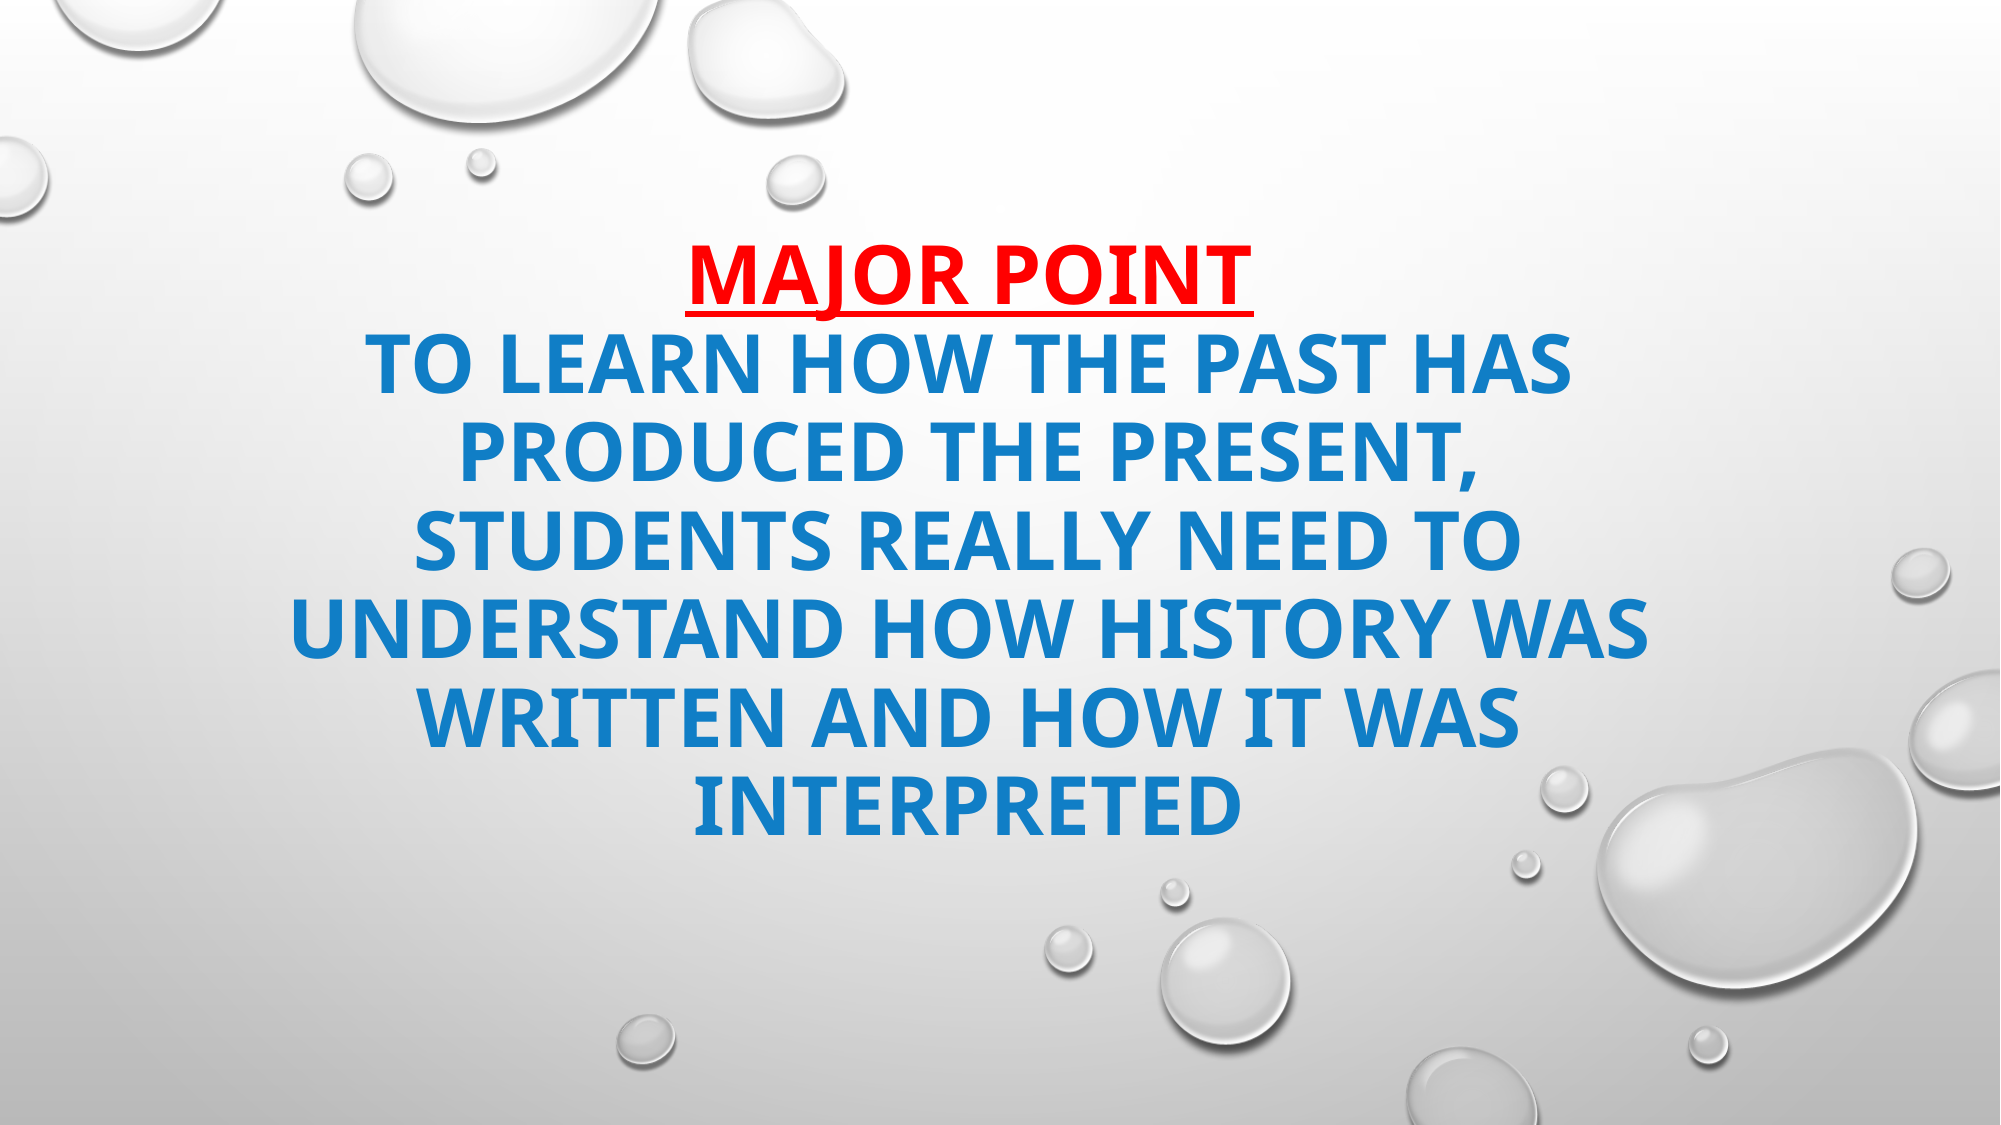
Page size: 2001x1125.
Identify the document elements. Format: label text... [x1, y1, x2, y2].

picture [0, 0, 2000, 1125]
title Major point to learn how the past has produced the present, students really need to understand how history was written and how it was interpreted [256, 226, 1683, 861]
